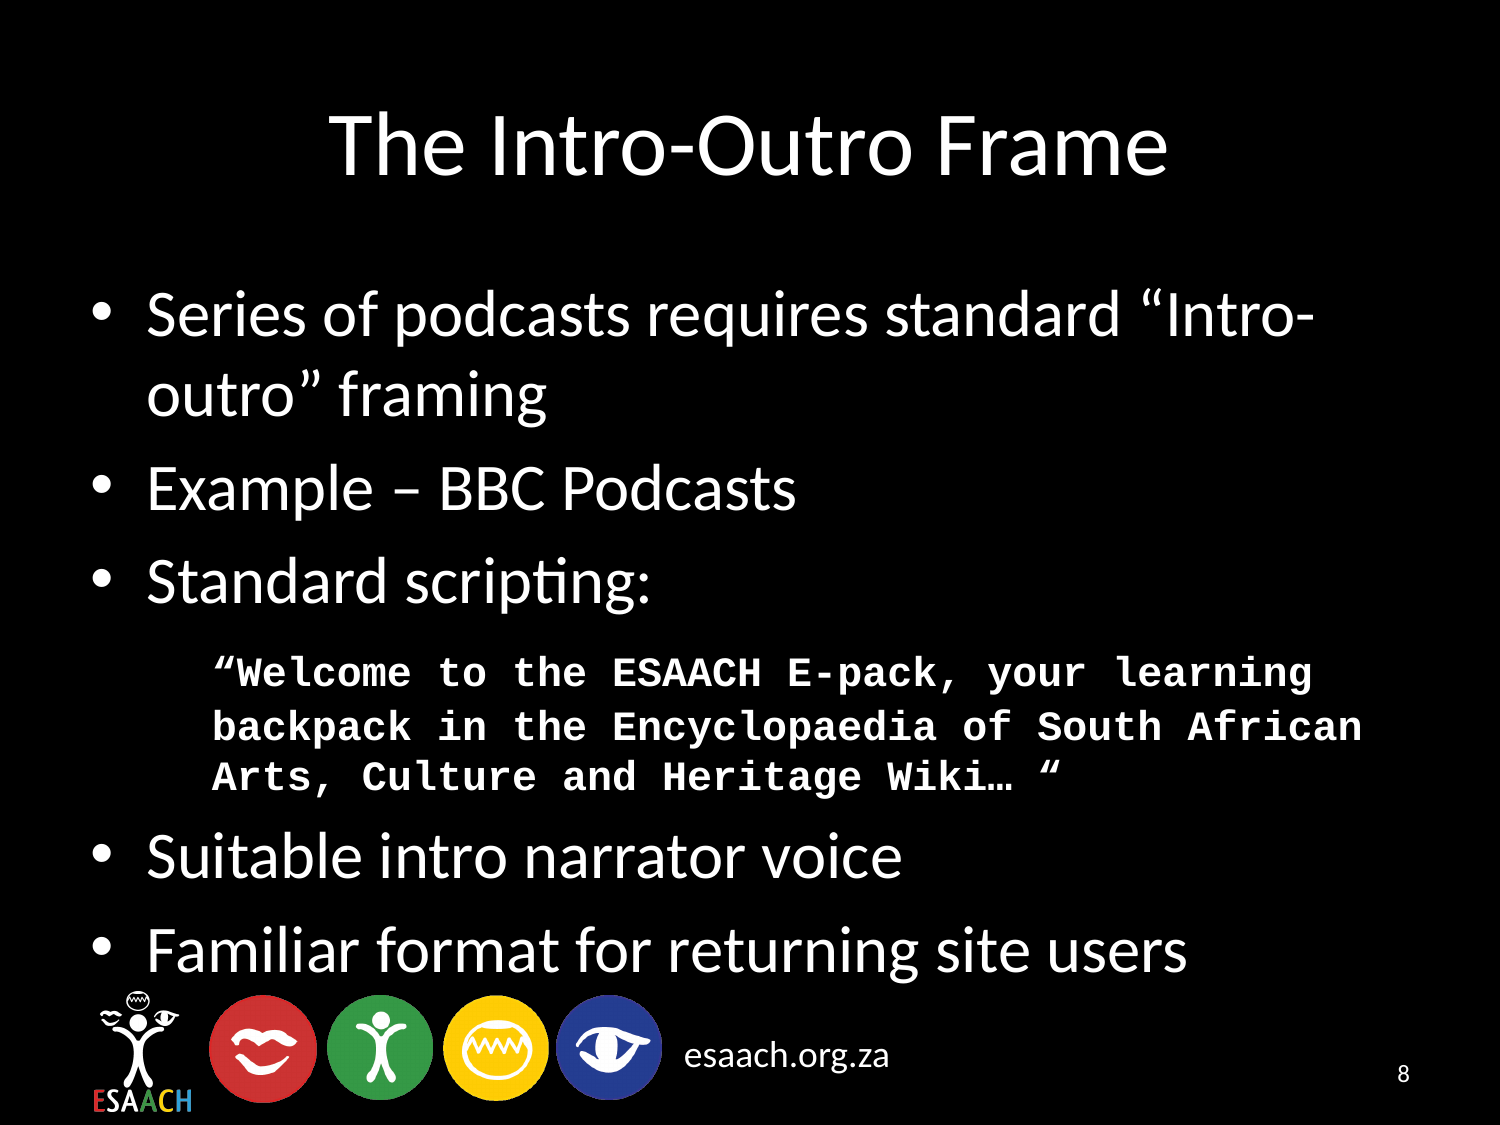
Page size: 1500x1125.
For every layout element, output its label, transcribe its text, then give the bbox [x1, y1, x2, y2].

picture [443, 1005, 549, 1101]
picture [327, 1005, 433, 1100]
list Series of podcasts requires standard “Intro-outro” framing Example – BBC Podcasts Standard scripting: “Welcome to the ESAACH E-pack, your learning backpack in the Encyclopaedia of South African Arts, Culture and Heritage Wiki… “ Suitable intro narrator voice Familiar format for returning site users [75, 262, 1425, 1005]
title The Intro-Outro Frame [75, 45, 1425, 233]
picture [94, 1005, 191, 1112]
picture [556, 1005, 662, 1100]
slide_number 8 [1074, 1042, 1425, 1103]
picture [209, 1005, 317, 1103]
